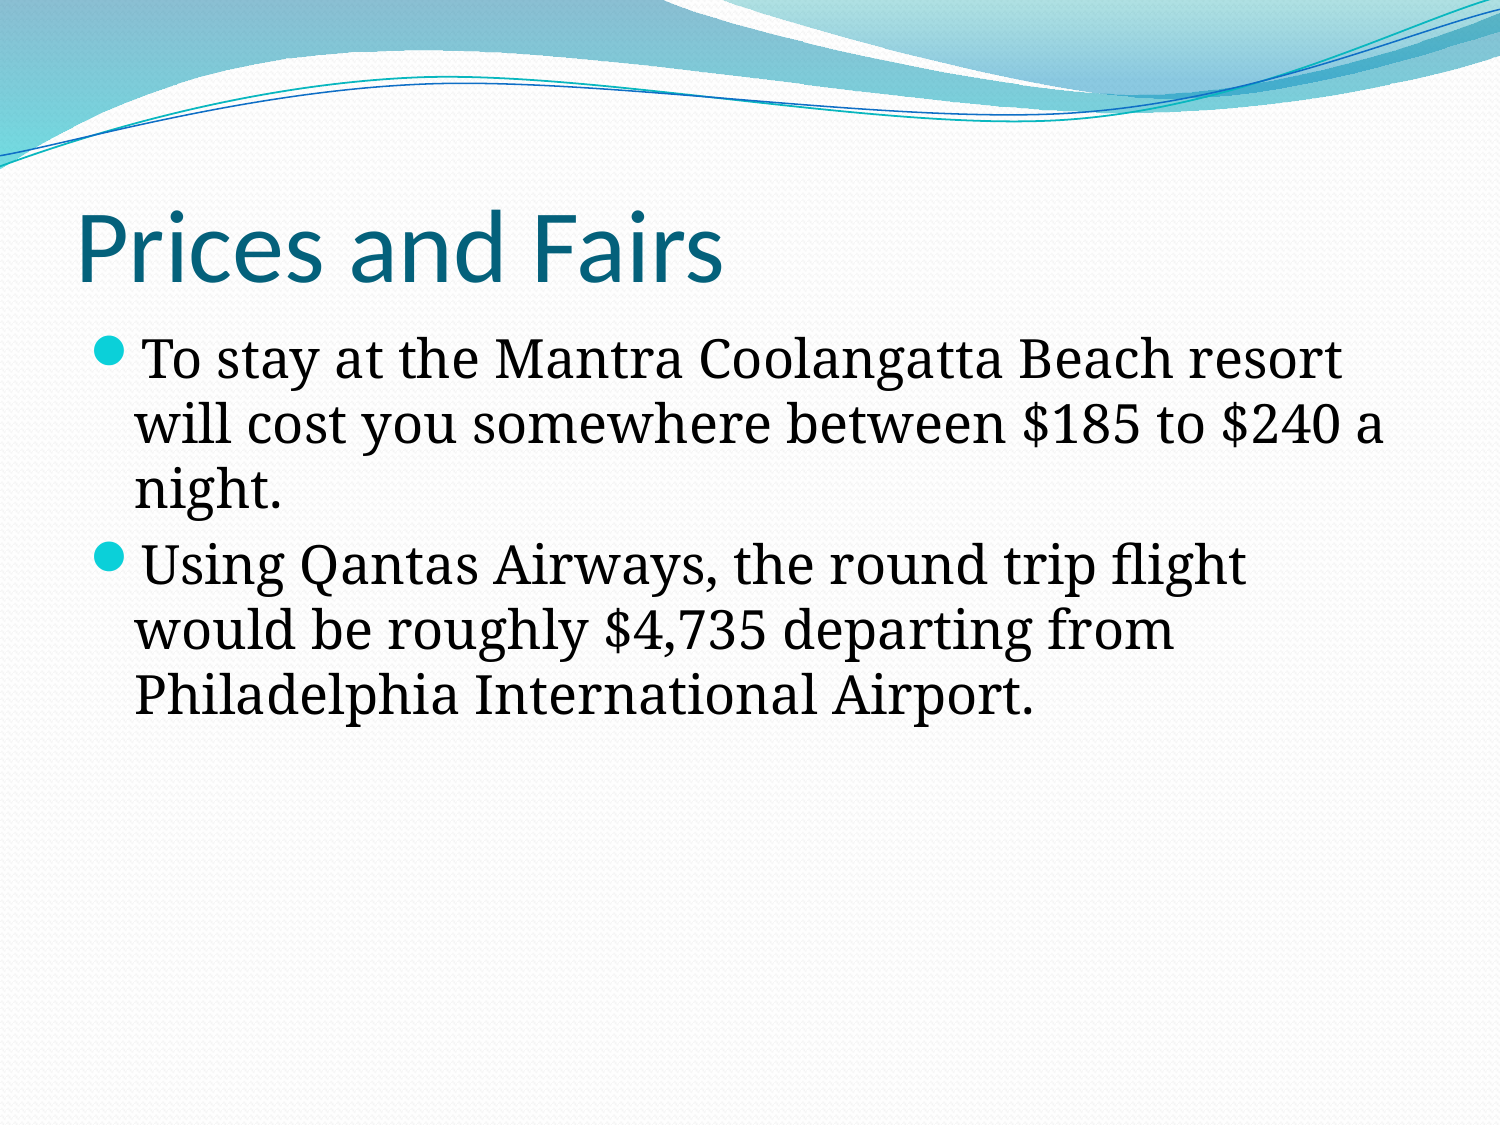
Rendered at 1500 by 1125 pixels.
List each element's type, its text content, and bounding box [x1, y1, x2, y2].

title Prices and Fairs [75, 115, 1425, 303]
list To stay at the Mantra Coolangatta Beach resort will cost you somewhere between $185 to $240 a night. Using Qantas Airways, the round trip flight would be roughly $4,735 departing from Philadelphia International Airport. [75, 317, 1425, 1038]
